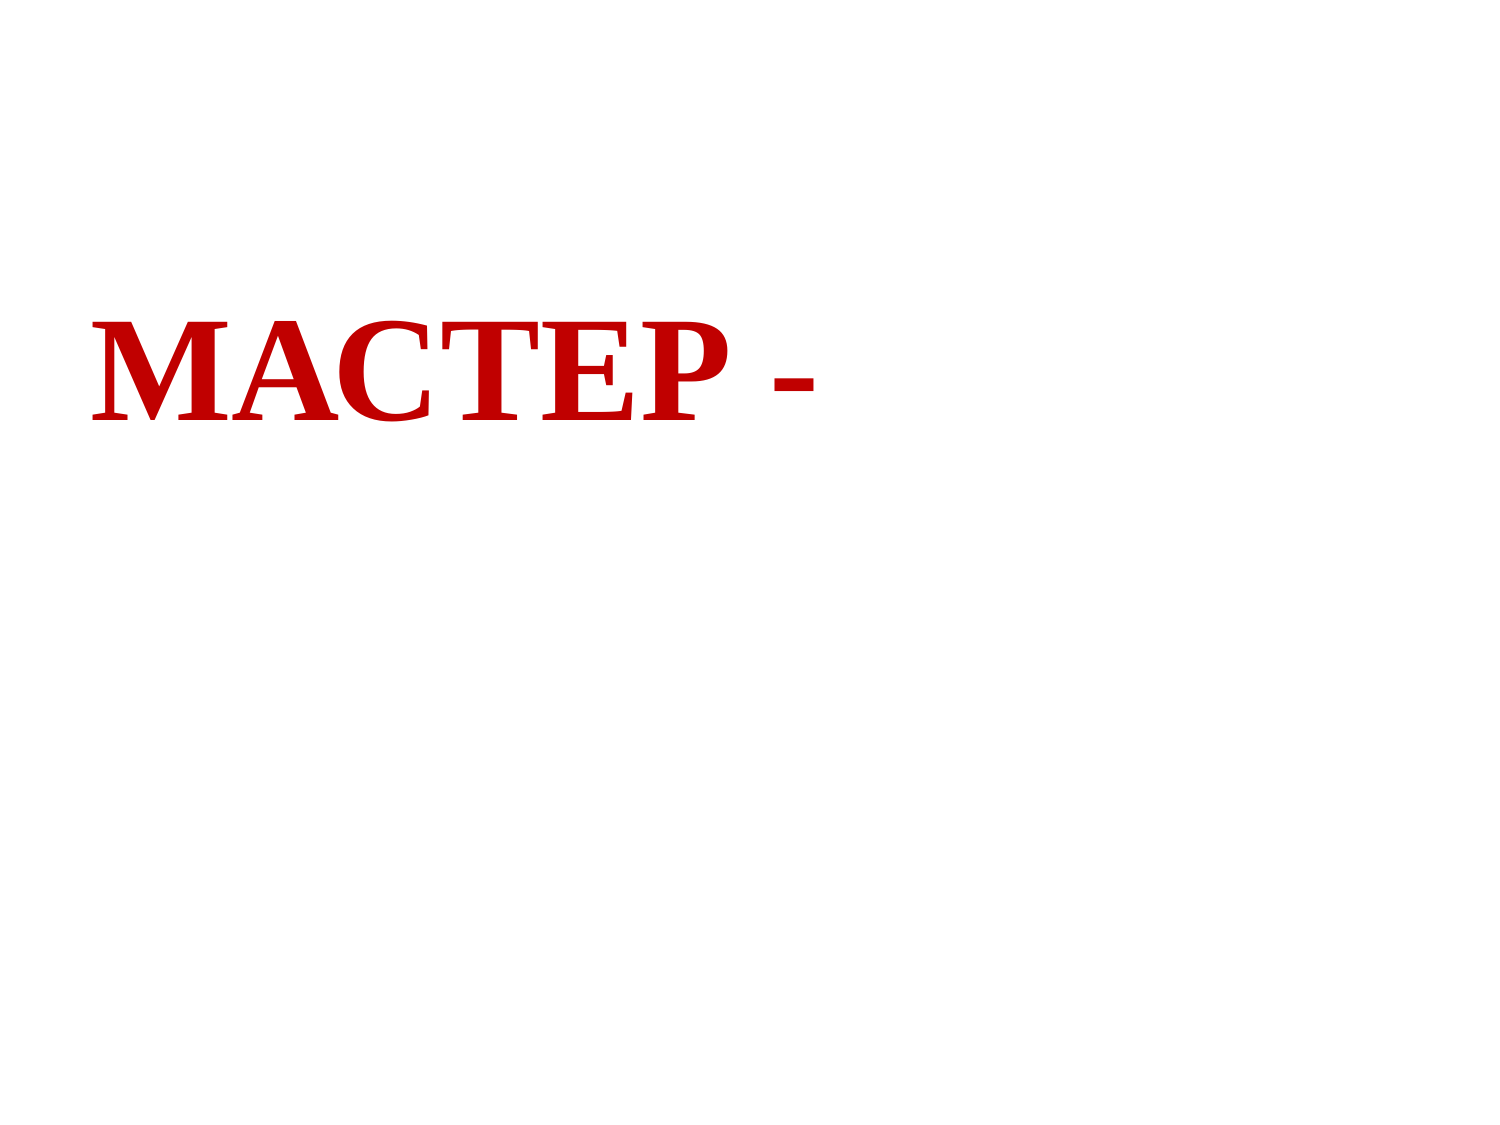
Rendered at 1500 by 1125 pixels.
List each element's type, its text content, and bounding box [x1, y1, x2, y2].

list МАСТЕР - [75, 262, 1425, 1005]
